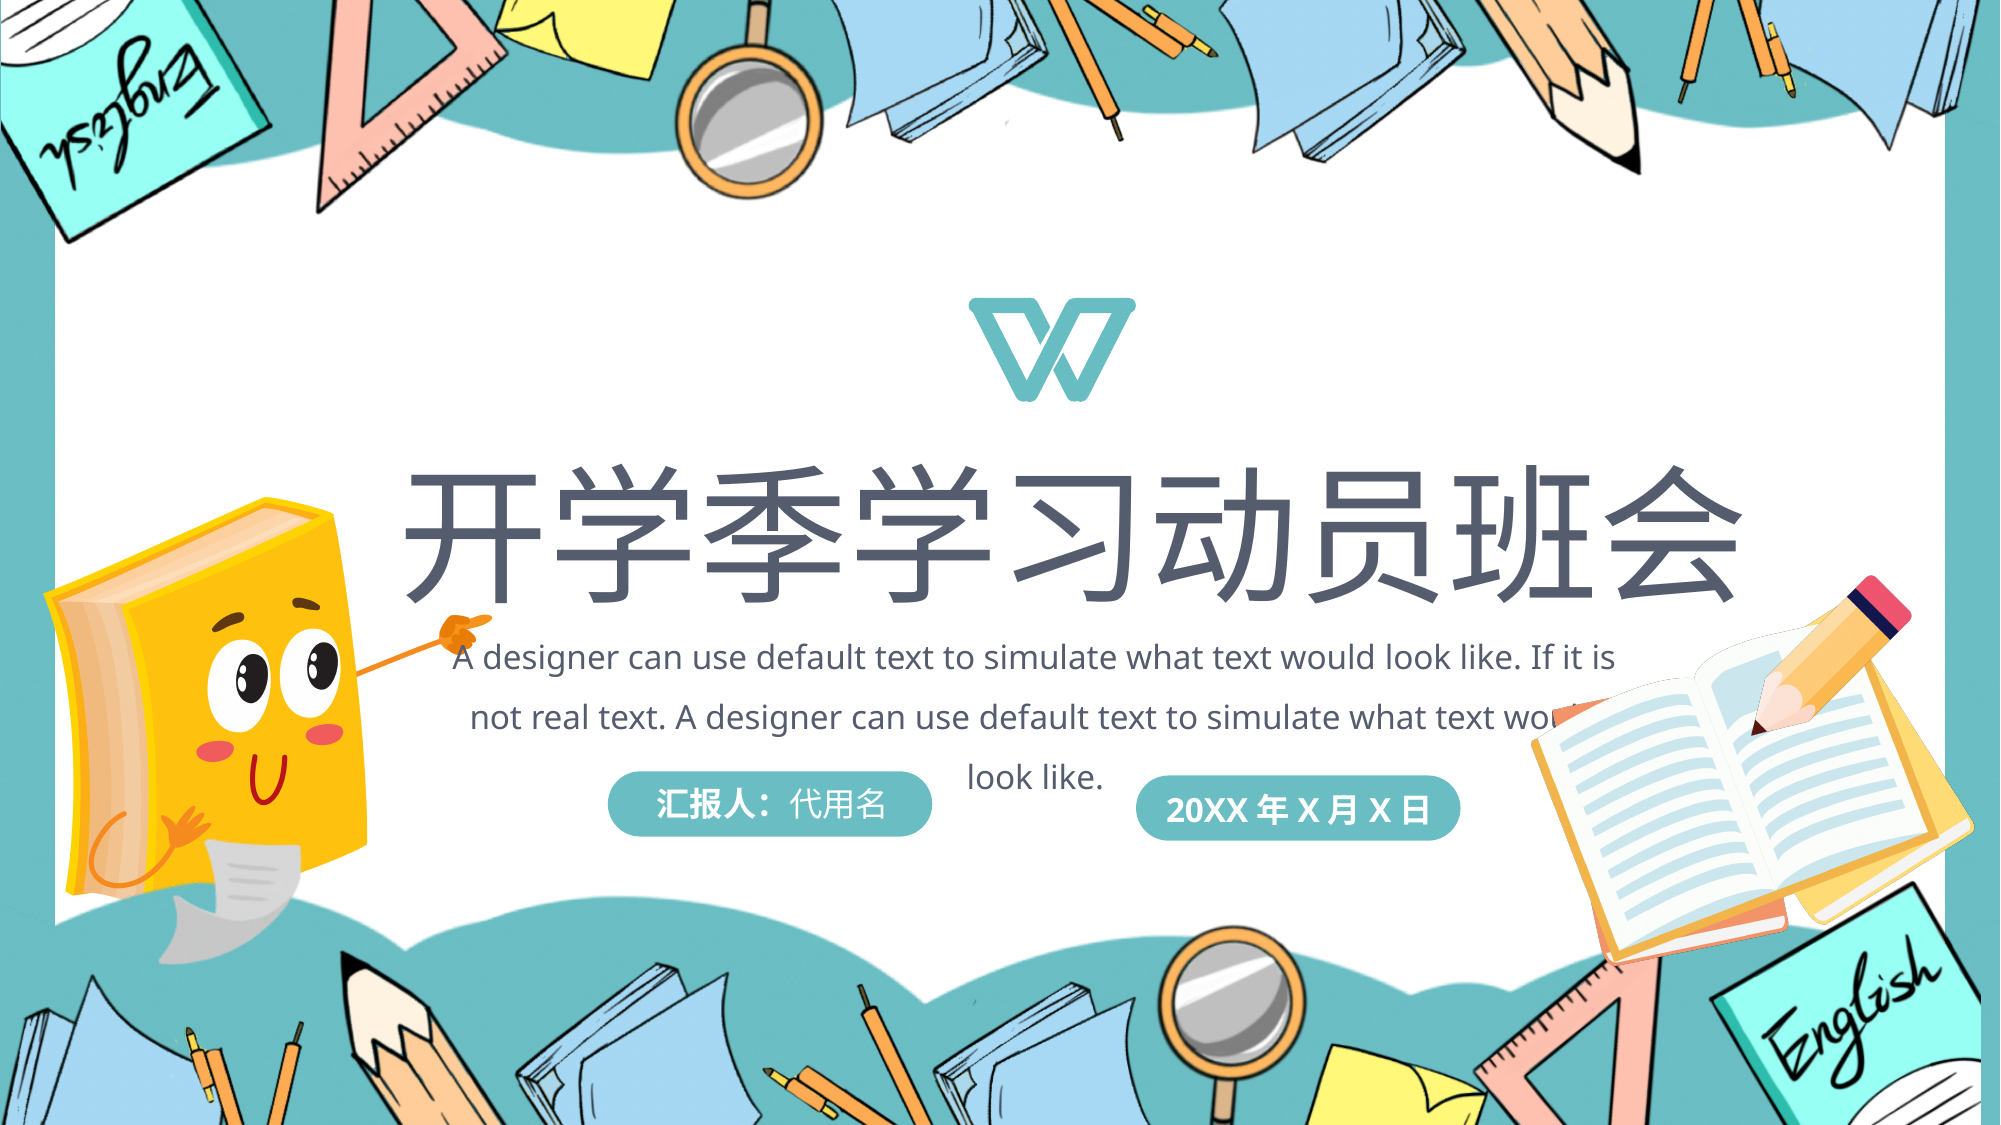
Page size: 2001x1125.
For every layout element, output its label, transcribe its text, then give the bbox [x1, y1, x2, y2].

text_box [1135, 774, 1462, 842]
text_box 开学季学习动员班会 [348, 398, 1798, 629]
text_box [968, 292, 1136, 408]
picture [0, 0, 2000, 1125]
text_box [606, 770, 934, 838]
text_box 汇报人：代用名 [641, 775, 905, 831]
text_box 20XX年X月X日 [1151, 781, 1448, 837]
text_box A designer can use default text to simulate what text would look like. If it is not real text. A designer can use default text to simulate what text would look like. [555, 629, 1528, 804]
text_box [0, 0, 1981, 261]
